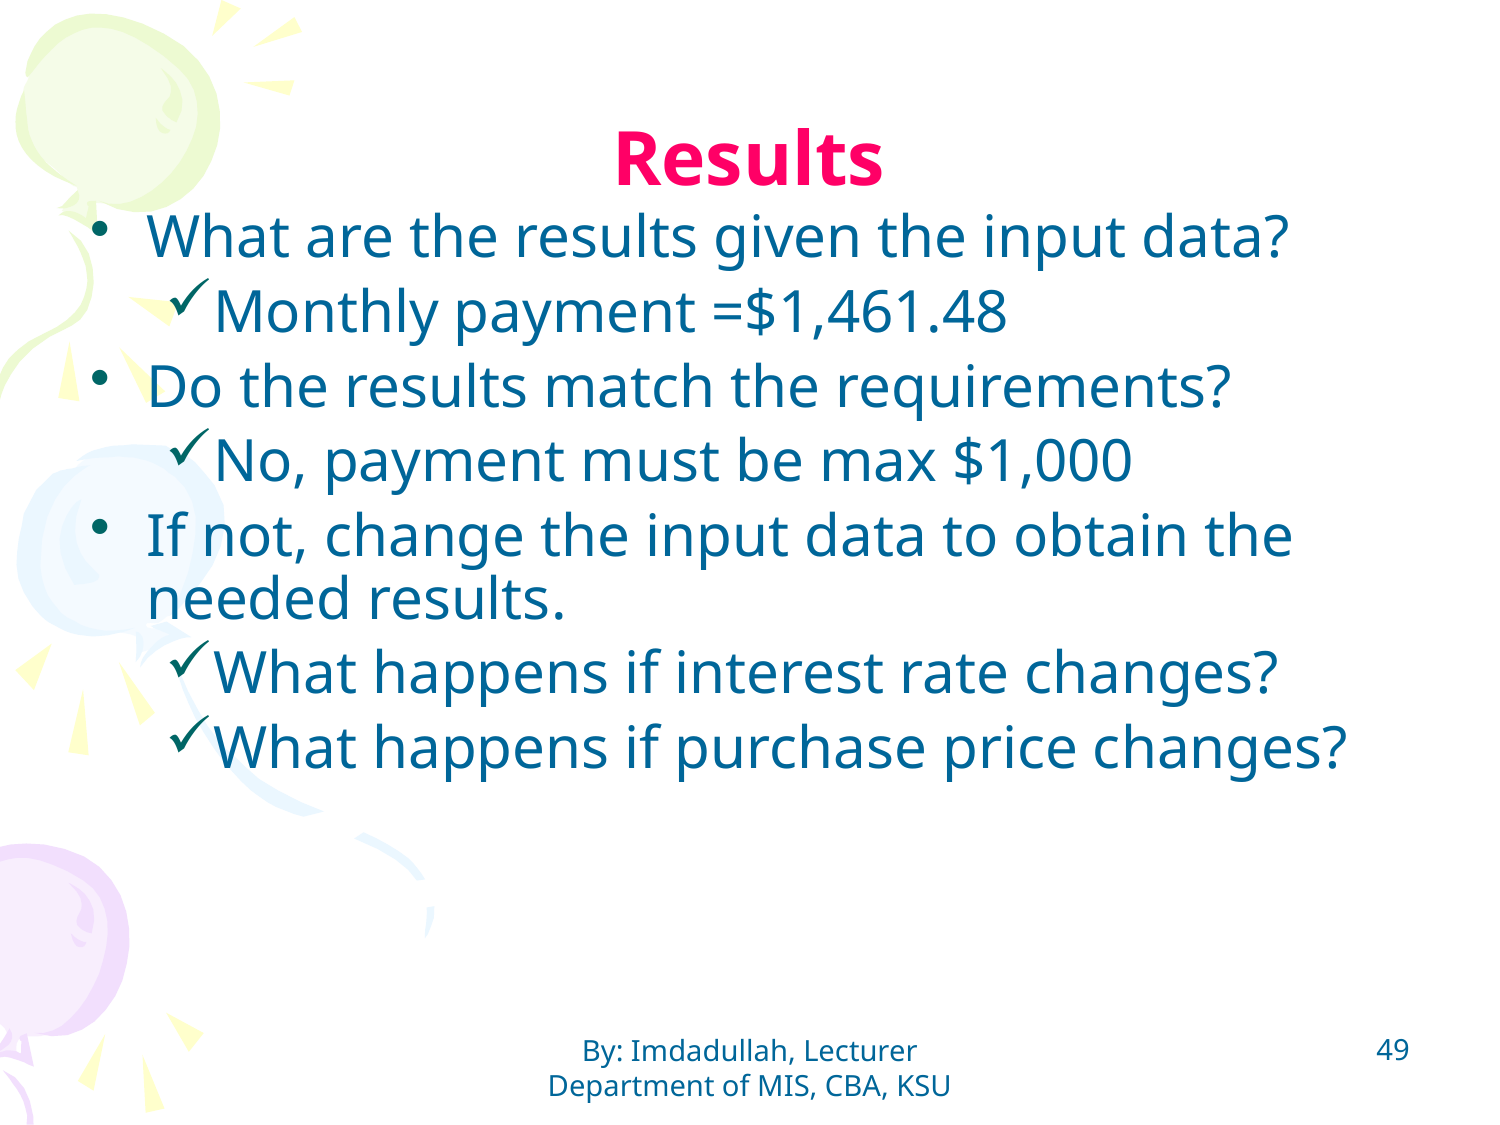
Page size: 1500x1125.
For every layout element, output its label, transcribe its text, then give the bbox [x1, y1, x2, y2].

footer By: Imdadullah, Lecturer Department of MIS, CBA, KSU [512, 1024, 988, 1101]
title Results [51, 95, 1446, 210]
list What are the results given the input data? Monthly payment =$1,461.48 Do the results match the requirements? No, payment must be max $1,000 If not, change the input data to obtain the needed results. What happens if interest rate changes? What happens if purchase price changes? [74, 199, 1426, 932]
slide_number 49 [1074, 1023, 1426, 1100]
